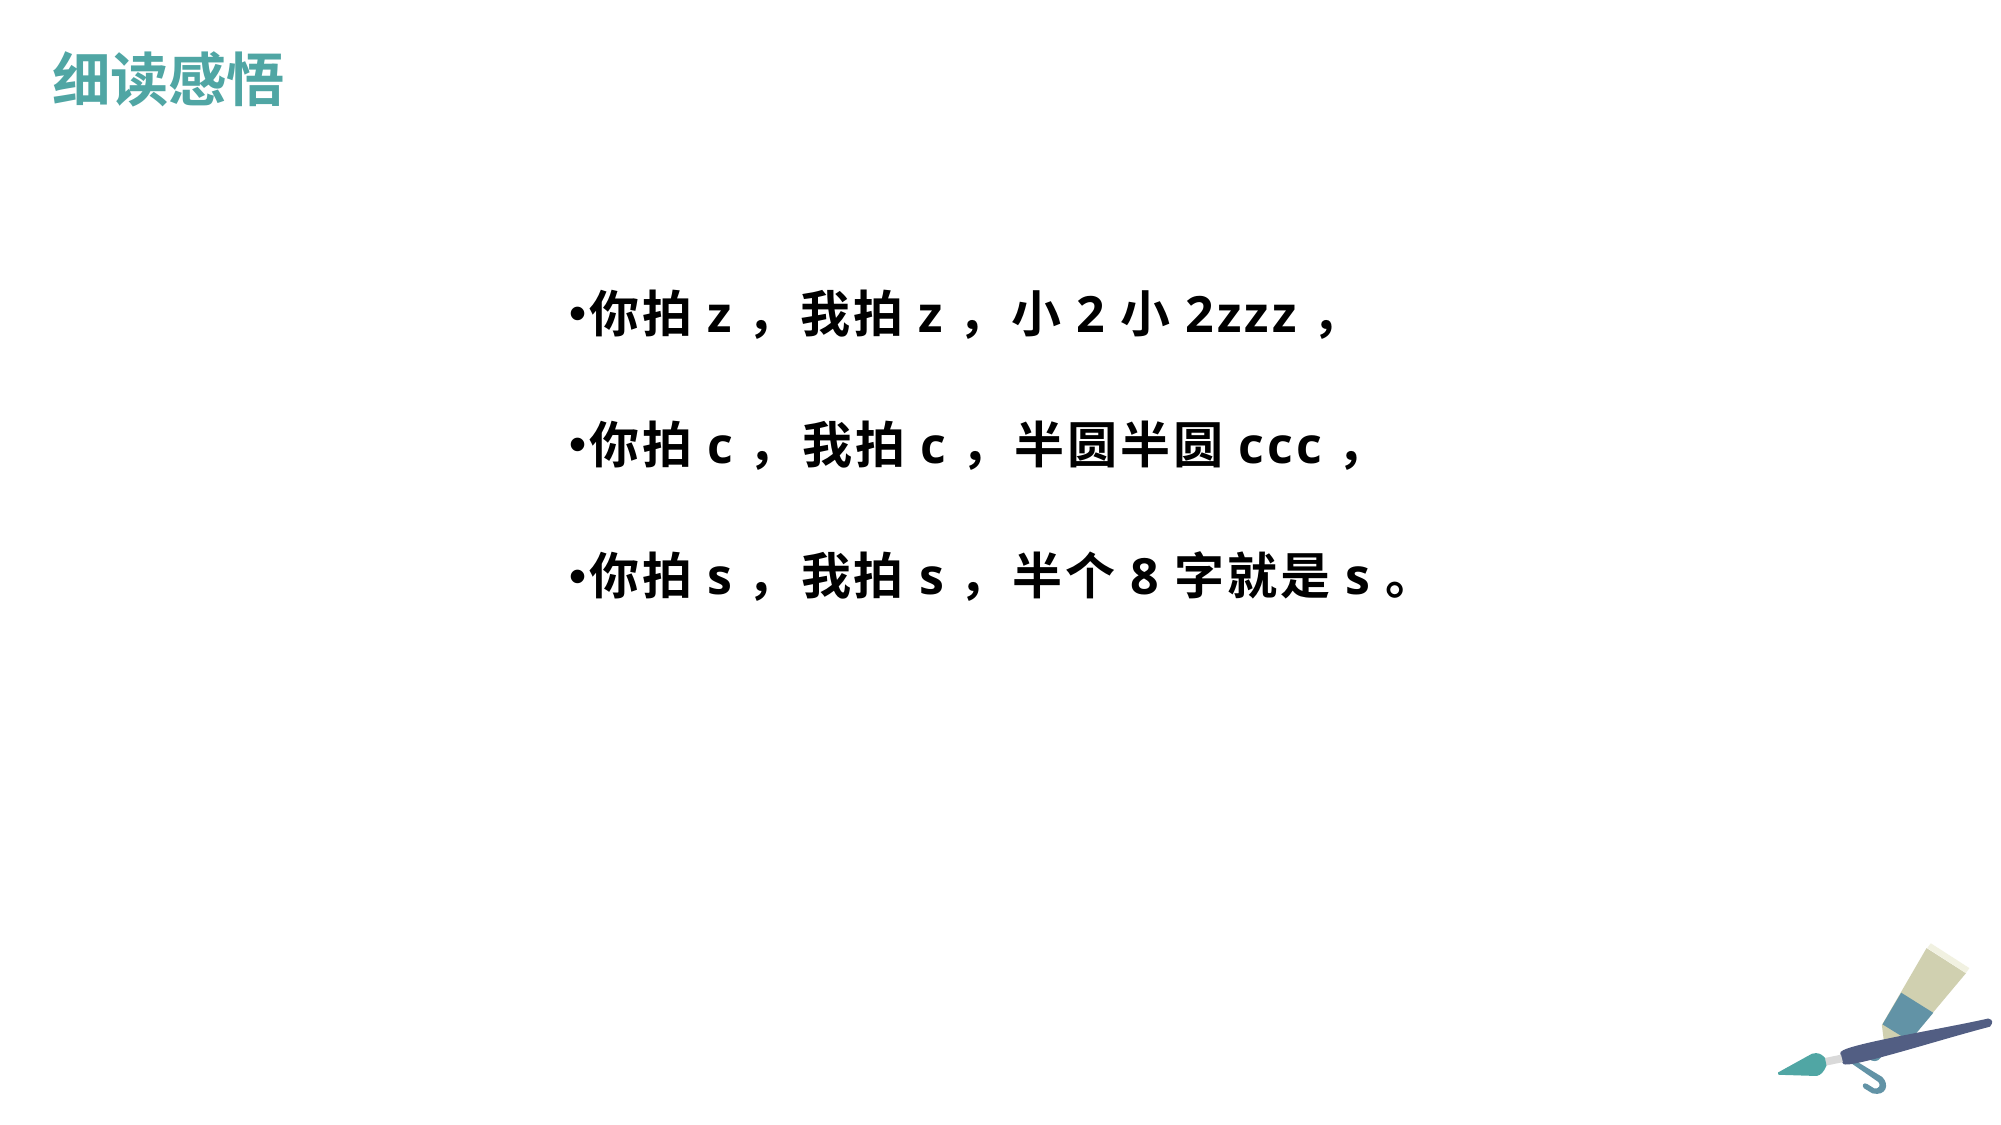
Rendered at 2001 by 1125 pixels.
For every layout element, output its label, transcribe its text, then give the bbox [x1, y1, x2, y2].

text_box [1811, 945, 1974, 1125]
text_box 细读感悟 [37, 35, 301, 121]
list 你拍z，我拍z，小2小2zzz， 你拍c，我拍c，半圆半圆ccc， 你拍s，我拍s，半个8字就是s。 [553, 281, 2000, 1125]
